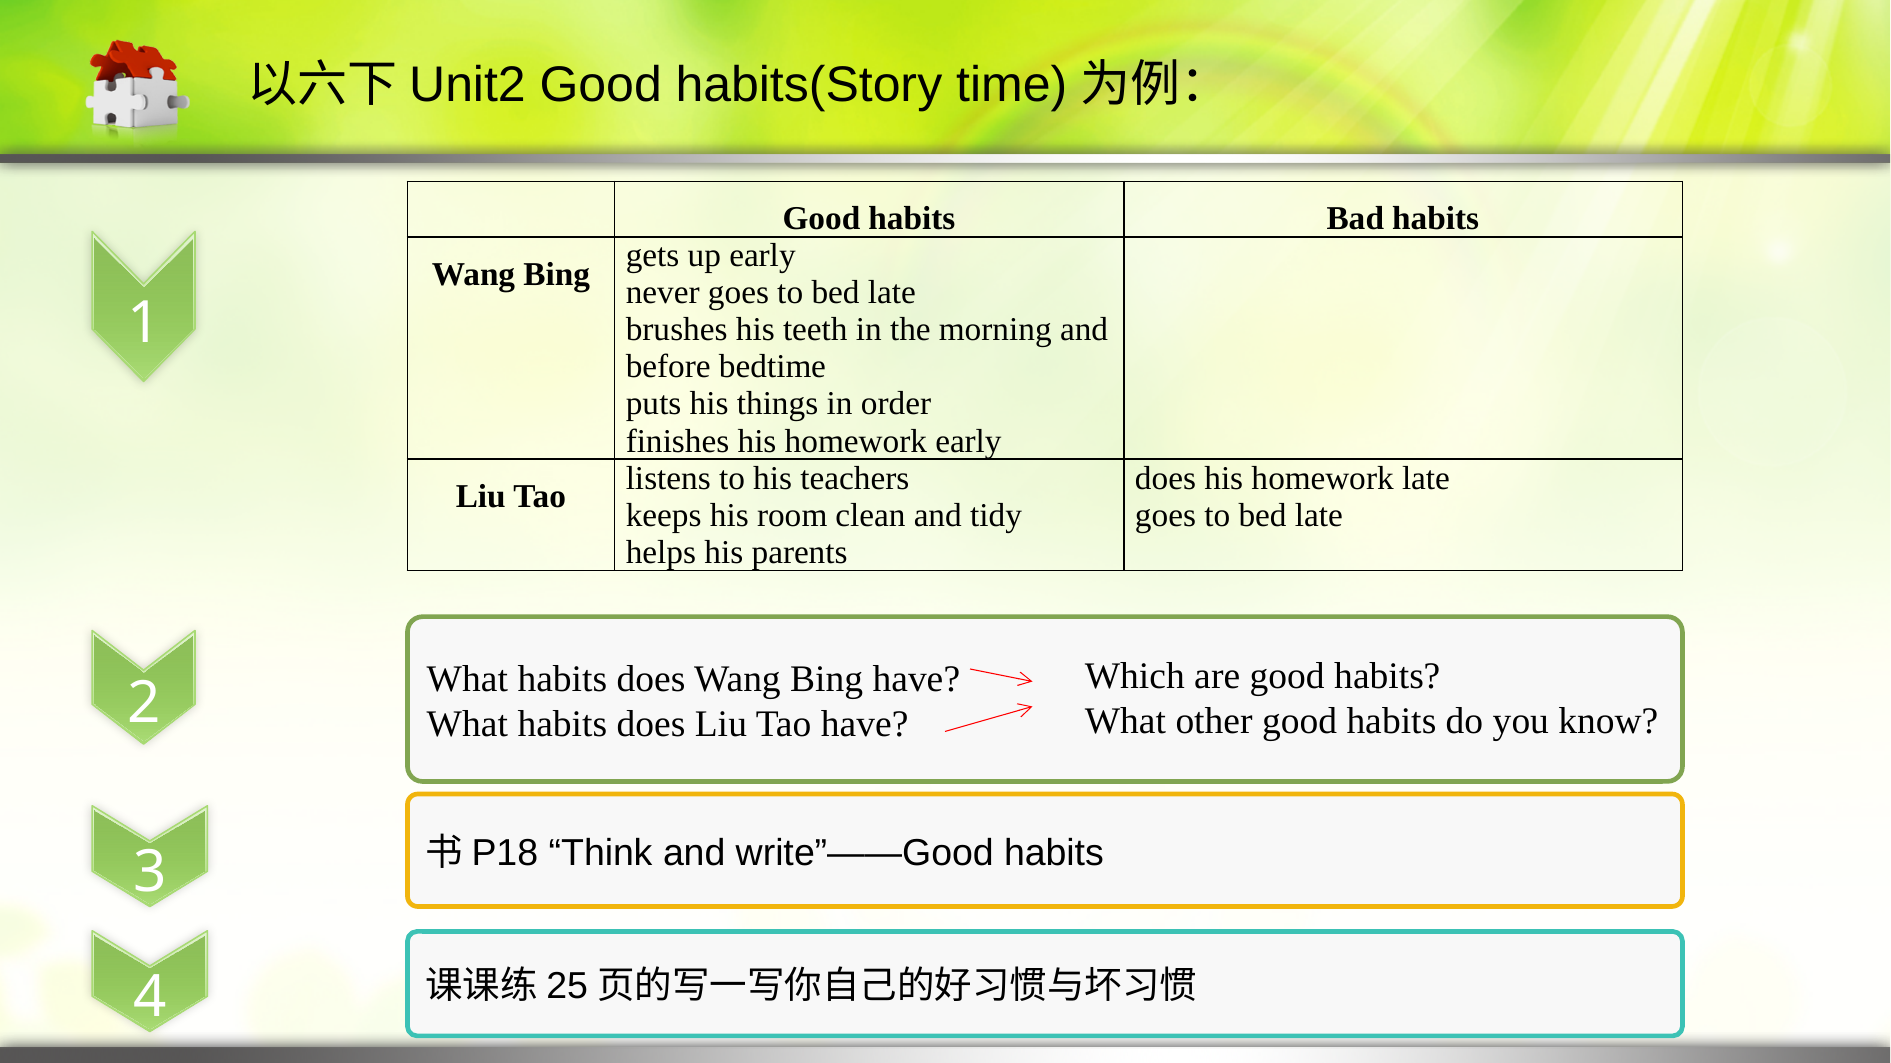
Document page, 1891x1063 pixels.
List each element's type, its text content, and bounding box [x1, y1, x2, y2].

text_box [92, 630, 195, 745]
text_box 课课练25页的写一写你自己的好习惯与坏习惯 [407, 931, 1683, 1036]
table_cell listens to his teachers keeps his room clean and tidy helps his parents [615, 460, 1123, 570]
table_header Good habits [615, 182, 1123, 236]
table_header [408, 182, 614, 236]
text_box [92, 805, 208, 907]
text_box Which are good habits? What other good habits do you know? [1070, 643, 1683, 749]
table_cell Liu Tao [408, 460, 614, 570]
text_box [92, 231, 195, 382]
table_header Bad habits [1125, 182, 1682, 236]
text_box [92, 930, 208, 1032]
table_cell Wang Bing [408, 238, 614, 458]
text_box 书P18 “Think and write”——Good habits [407, 793, 1683, 907]
table_cell does his homework late goes to bed late [1125, 460, 1682, 570]
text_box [969, 668, 1033, 682]
text_box What habits does Wang Bing have? What habits does Liu Tao have? [407, 616, 1683, 782]
picture [0, 0, 1891, 1063]
text_box 以六下Unit2 Good habits(Story time)为例： [232, 43, 1195, 119]
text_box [944, 706, 1033, 732]
table_cell [1125, 238, 1682, 458]
table_cell gets up early never goes to bed late brushes his teeth in the morning and before bedtime puts his things in order finishes his homework early [615, 238, 1123, 458]
